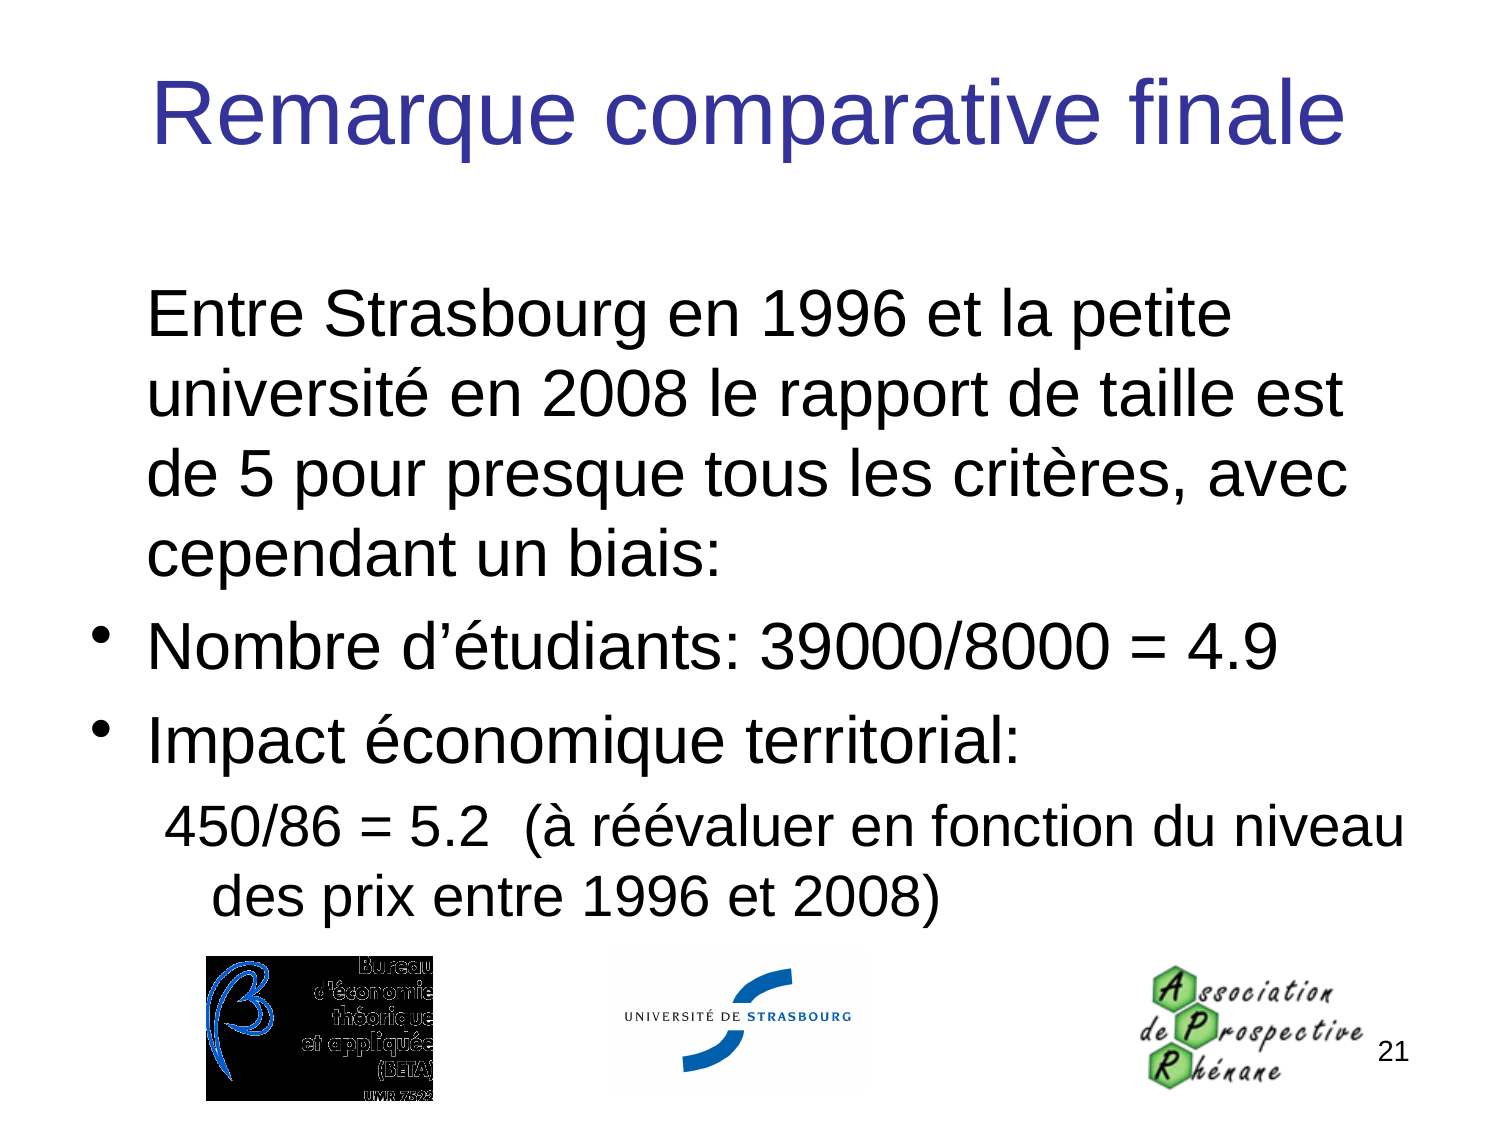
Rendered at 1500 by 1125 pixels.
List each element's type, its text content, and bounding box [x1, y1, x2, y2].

slide_number 21 [1074, 1024, 1426, 1103]
list Entre Strasbourg en 1996 et la petite université en 2008 le rapport de taille est de 5 pour presque tous les critères, avec cependant un biais: Nombre d’étudiants: 39000/8000 = 4.9 Impact économique territorial: 450/86 = 5.2 (à réévaluer en fonction du niveau des prix entre 1996 et 2008) [75, 262, 1425, 1005]
title Remarque comparative finale [75, 45, 1425, 233]
